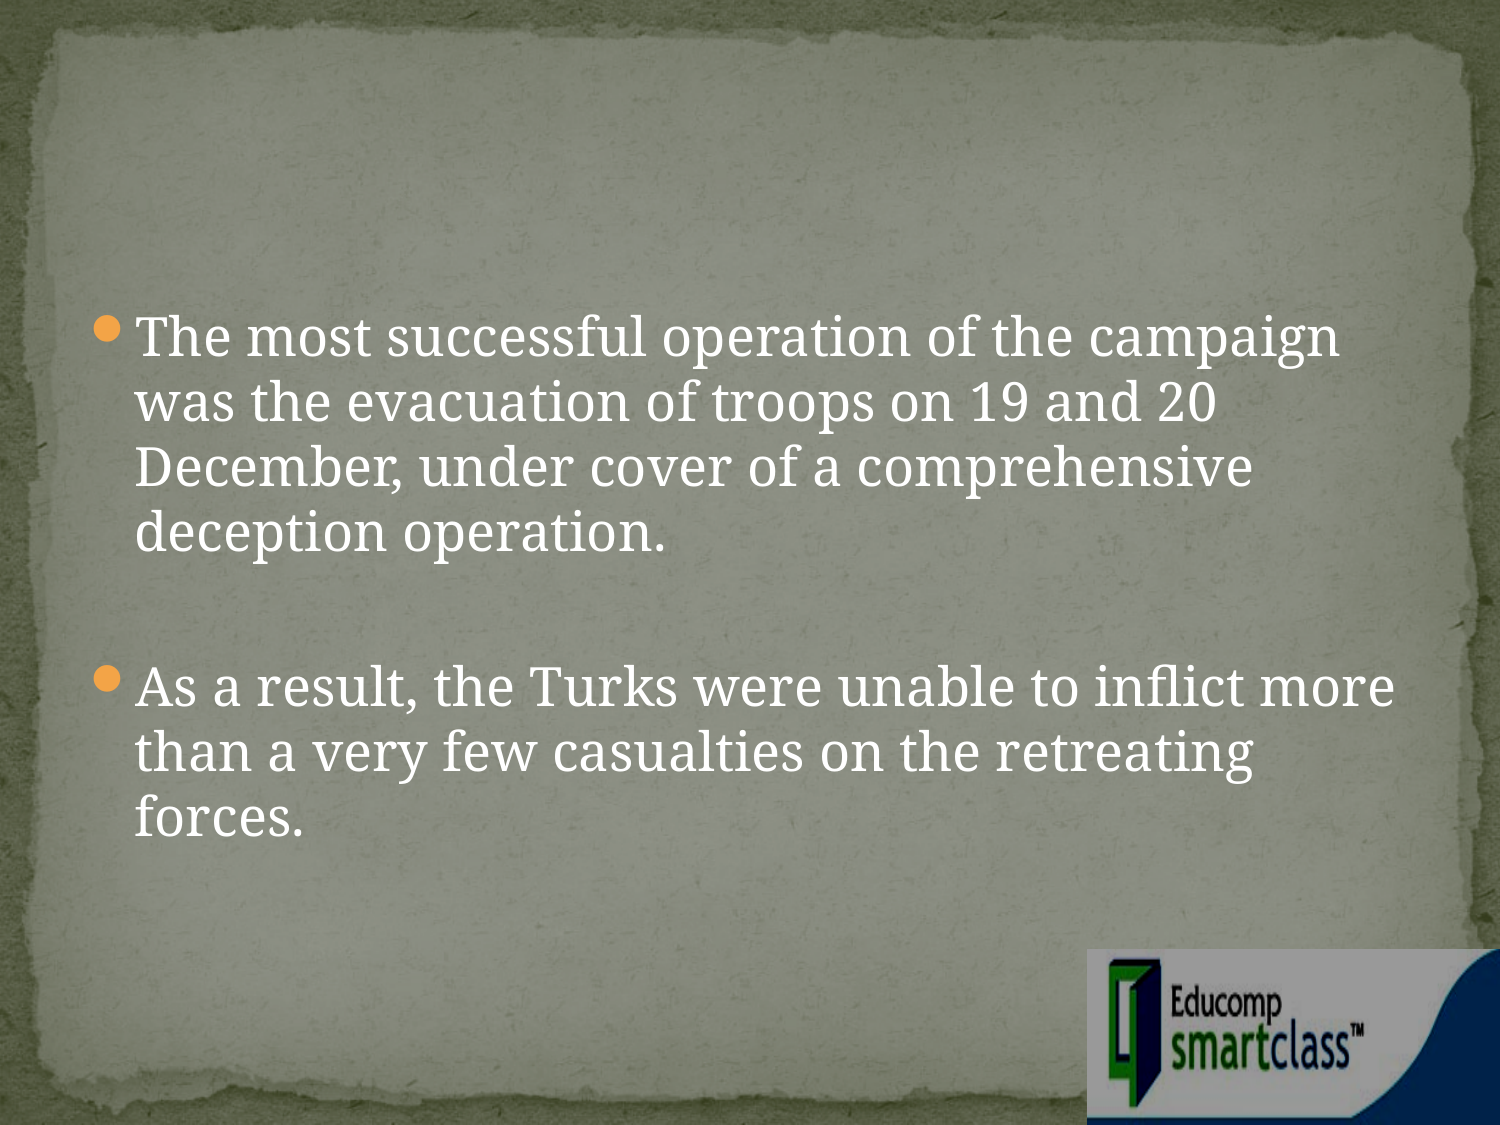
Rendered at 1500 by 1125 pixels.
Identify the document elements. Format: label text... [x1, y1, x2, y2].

picture [1087, 949, 1500, 1125]
list The most successful operation of the campaign was the evacuation of troops on 19 and 20 December, under cover of a comprehensive deception operation. As a result, the Turks were unable to inflict more than a very few casualties on the retreating forces. [75, 62, 1425, 1005]
